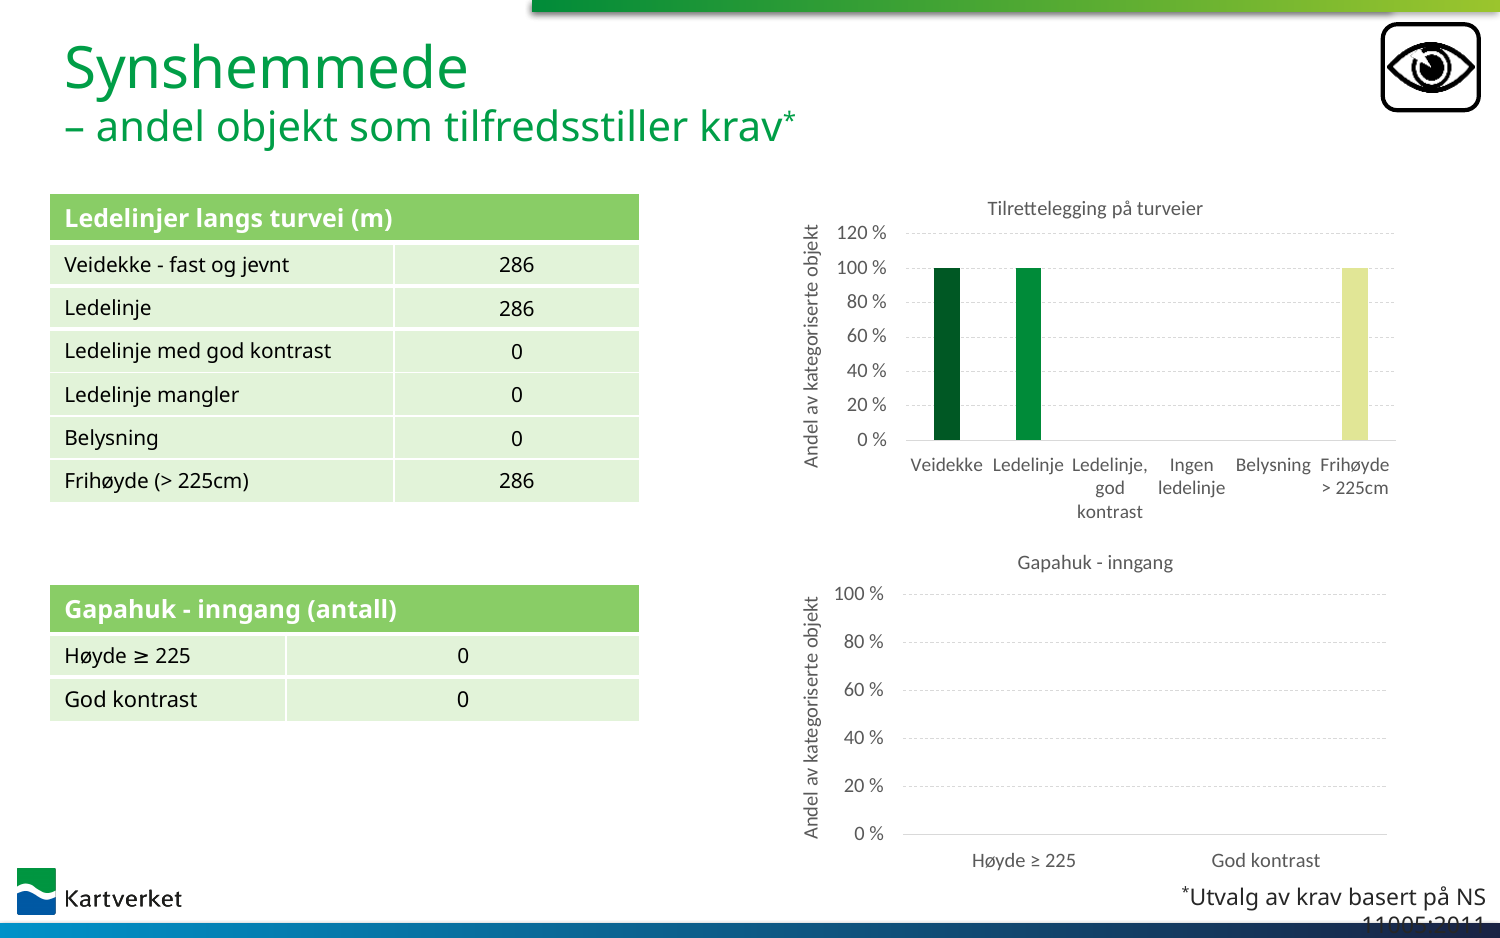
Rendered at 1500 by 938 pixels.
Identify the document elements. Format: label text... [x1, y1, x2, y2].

table_cell Belysning [50, 417, 393, 458]
table_cell 0 [395, 373, 639, 415]
table_cell 0 [287, 679, 639, 721]
table_header Ledelinjer langs turvei (m) [50, 194, 639, 240]
table_cell God kontrast [50, 679, 285, 721]
table_cell Høyde ≥ 225 [50, 636, 285, 675]
table_cell 286 [395, 245, 639, 284]
table_cell 0 [395, 417, 639, 458]
table_cell Ledelinje med god kontrast [50, 331, 393, 372]
table_cell Ledelinje [50, 288, 393, 327]
table_cell 286 [395, 460, 639, 502]
table_cell Veidekke - fast og jevnt [50, 245, 393, 284]
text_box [1382, 24, 1480, 111]
table_cell 0 [287, 636, 639, 675]
table_cell 286 [395, 288, 639, 327]
table_cell Ledelinje mangler [50, 373, 393, 415]
table_cell 0 [395, 331, 639, 372]
table_cell Frihøyde (> 225cm) [50, 460, 393, 502]
picture [791, 541, 1400, 880]
text_box *Utvalg av krav basert på NS 11005:2011 [1068, 873, 1500, 938]
picture [791, 187, 1400, 526]
text_box Synshemmede – andel objekt som tilfredsstiller krav* [49, 24, 1431, 158]
table_header Gapahuk - inngang (antall) [50, 585, 639, 632]
